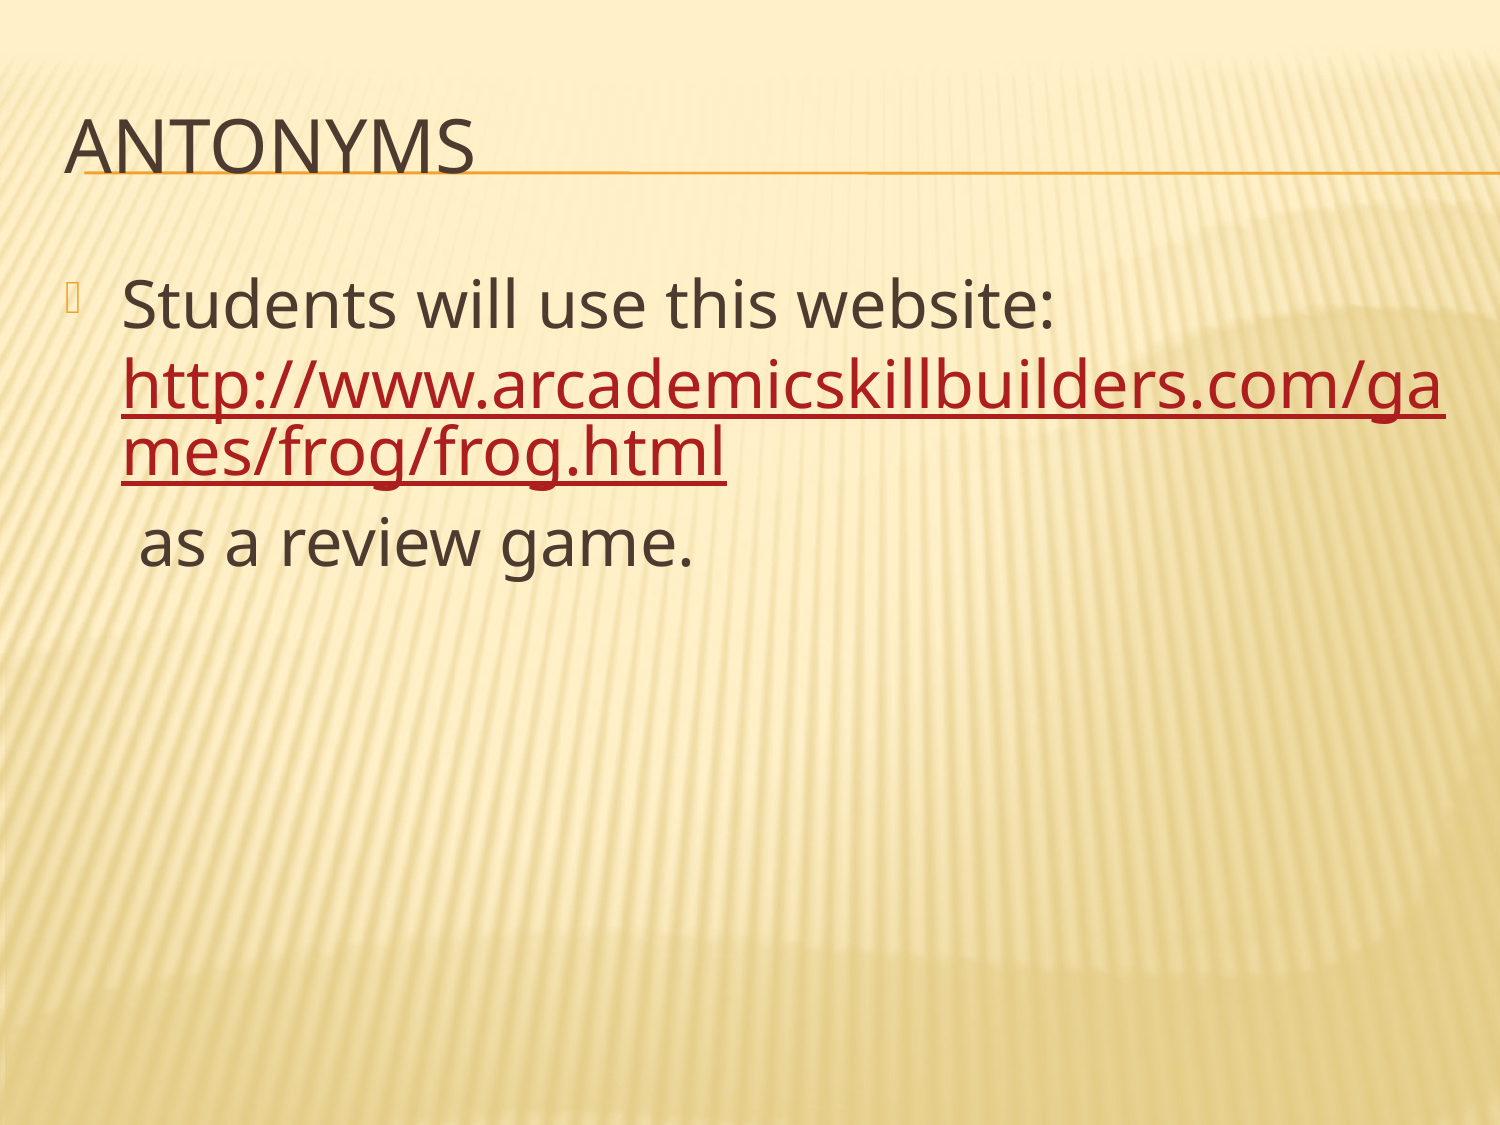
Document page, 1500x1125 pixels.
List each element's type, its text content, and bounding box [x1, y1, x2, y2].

title Antonyms [50, 75, 1475, 213]
list Students will use this website: http://www.arcademicskillbuilders.com/games/frog/frog.html as a review game. [50, 254, 1475, 998]
